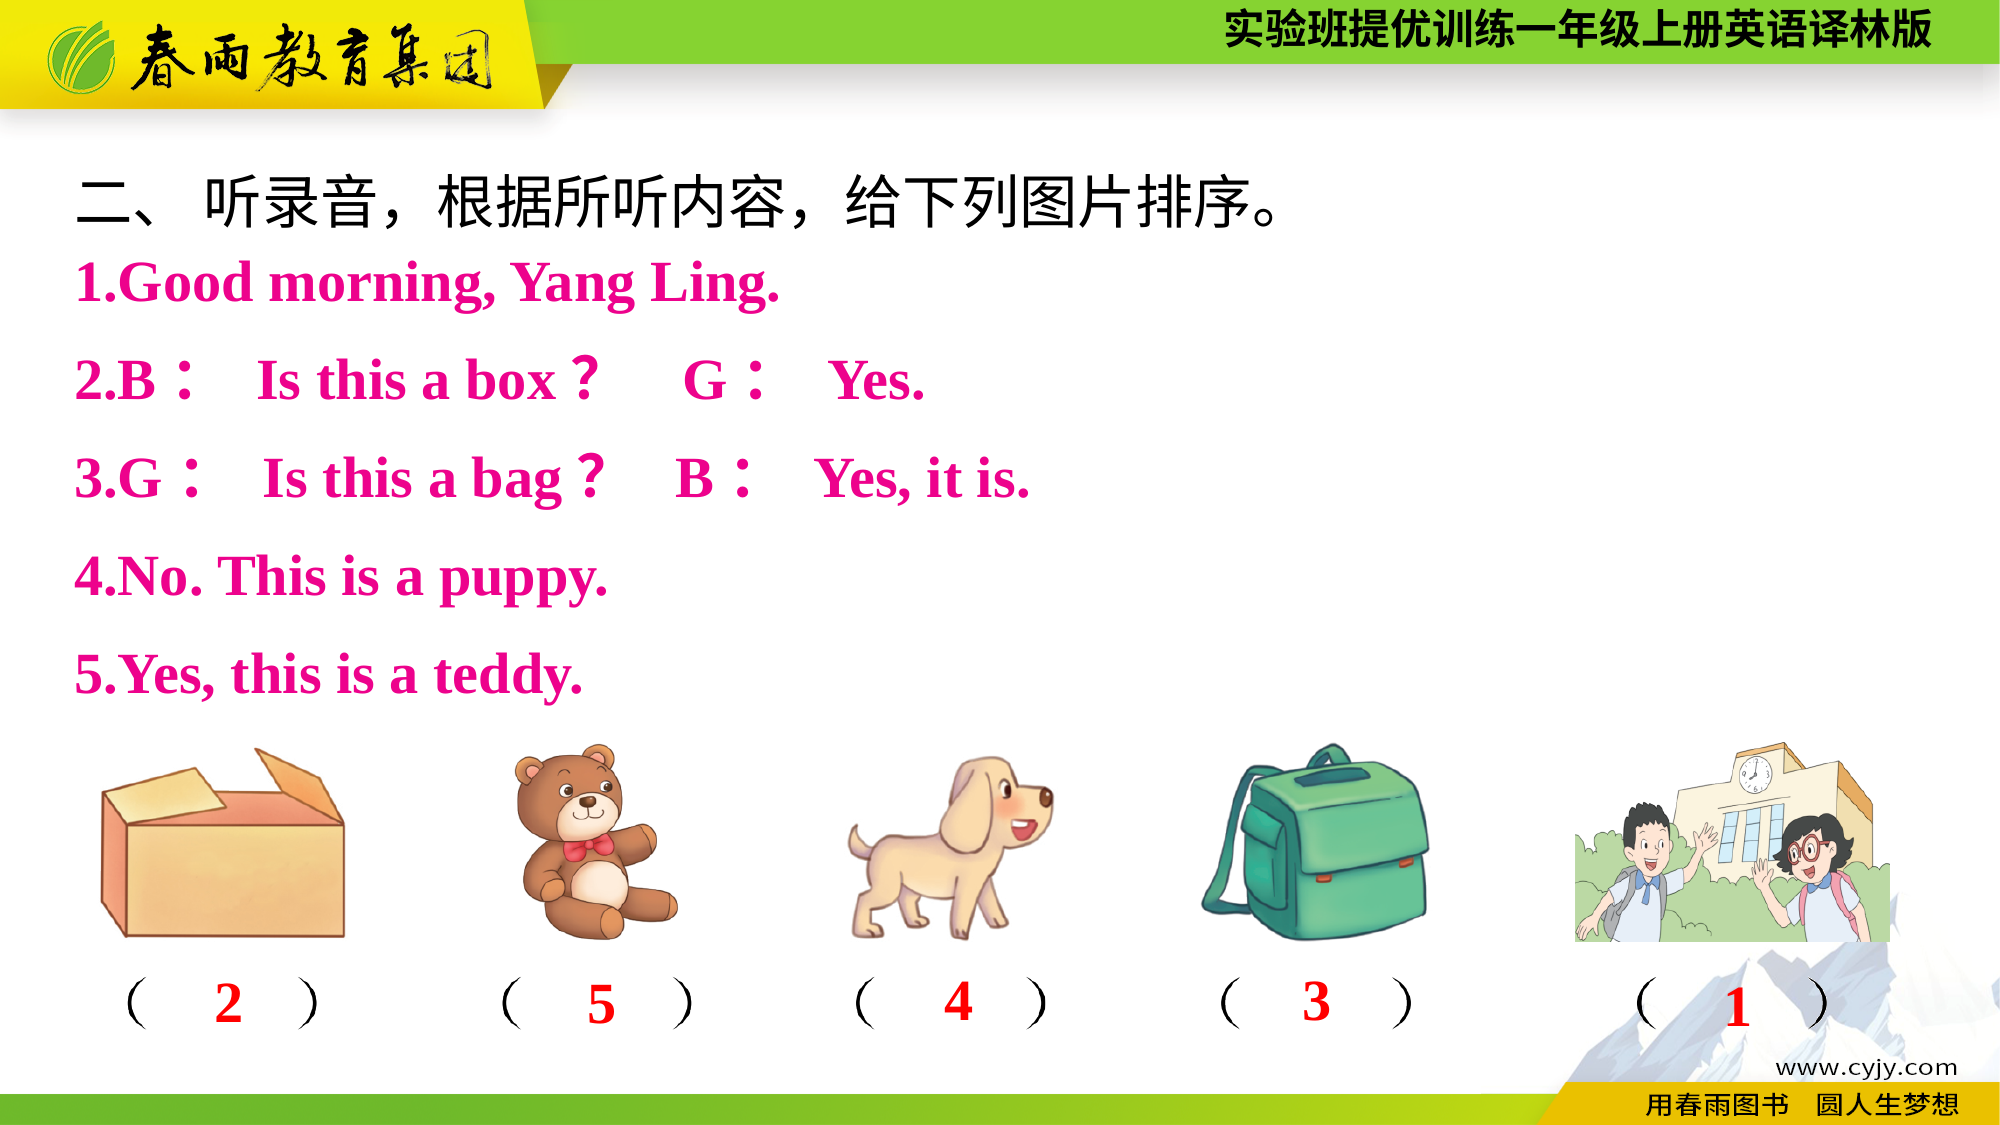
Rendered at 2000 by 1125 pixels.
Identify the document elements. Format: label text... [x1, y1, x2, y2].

list 二、 听录音，根据所听内容，给下列图片排序。 [59, 122, 1944, 208]
picture [0, 0, 2000, 1125]
text_box 1.Good morning, Yang Ling. 2.B： Is this a box？ G： Yes. 3.G： Is this a bag？ B： Yes, it is. 4.No. This is a puppy. 5.Yes, this is a teddy. [59, 208, 1944, 713]
